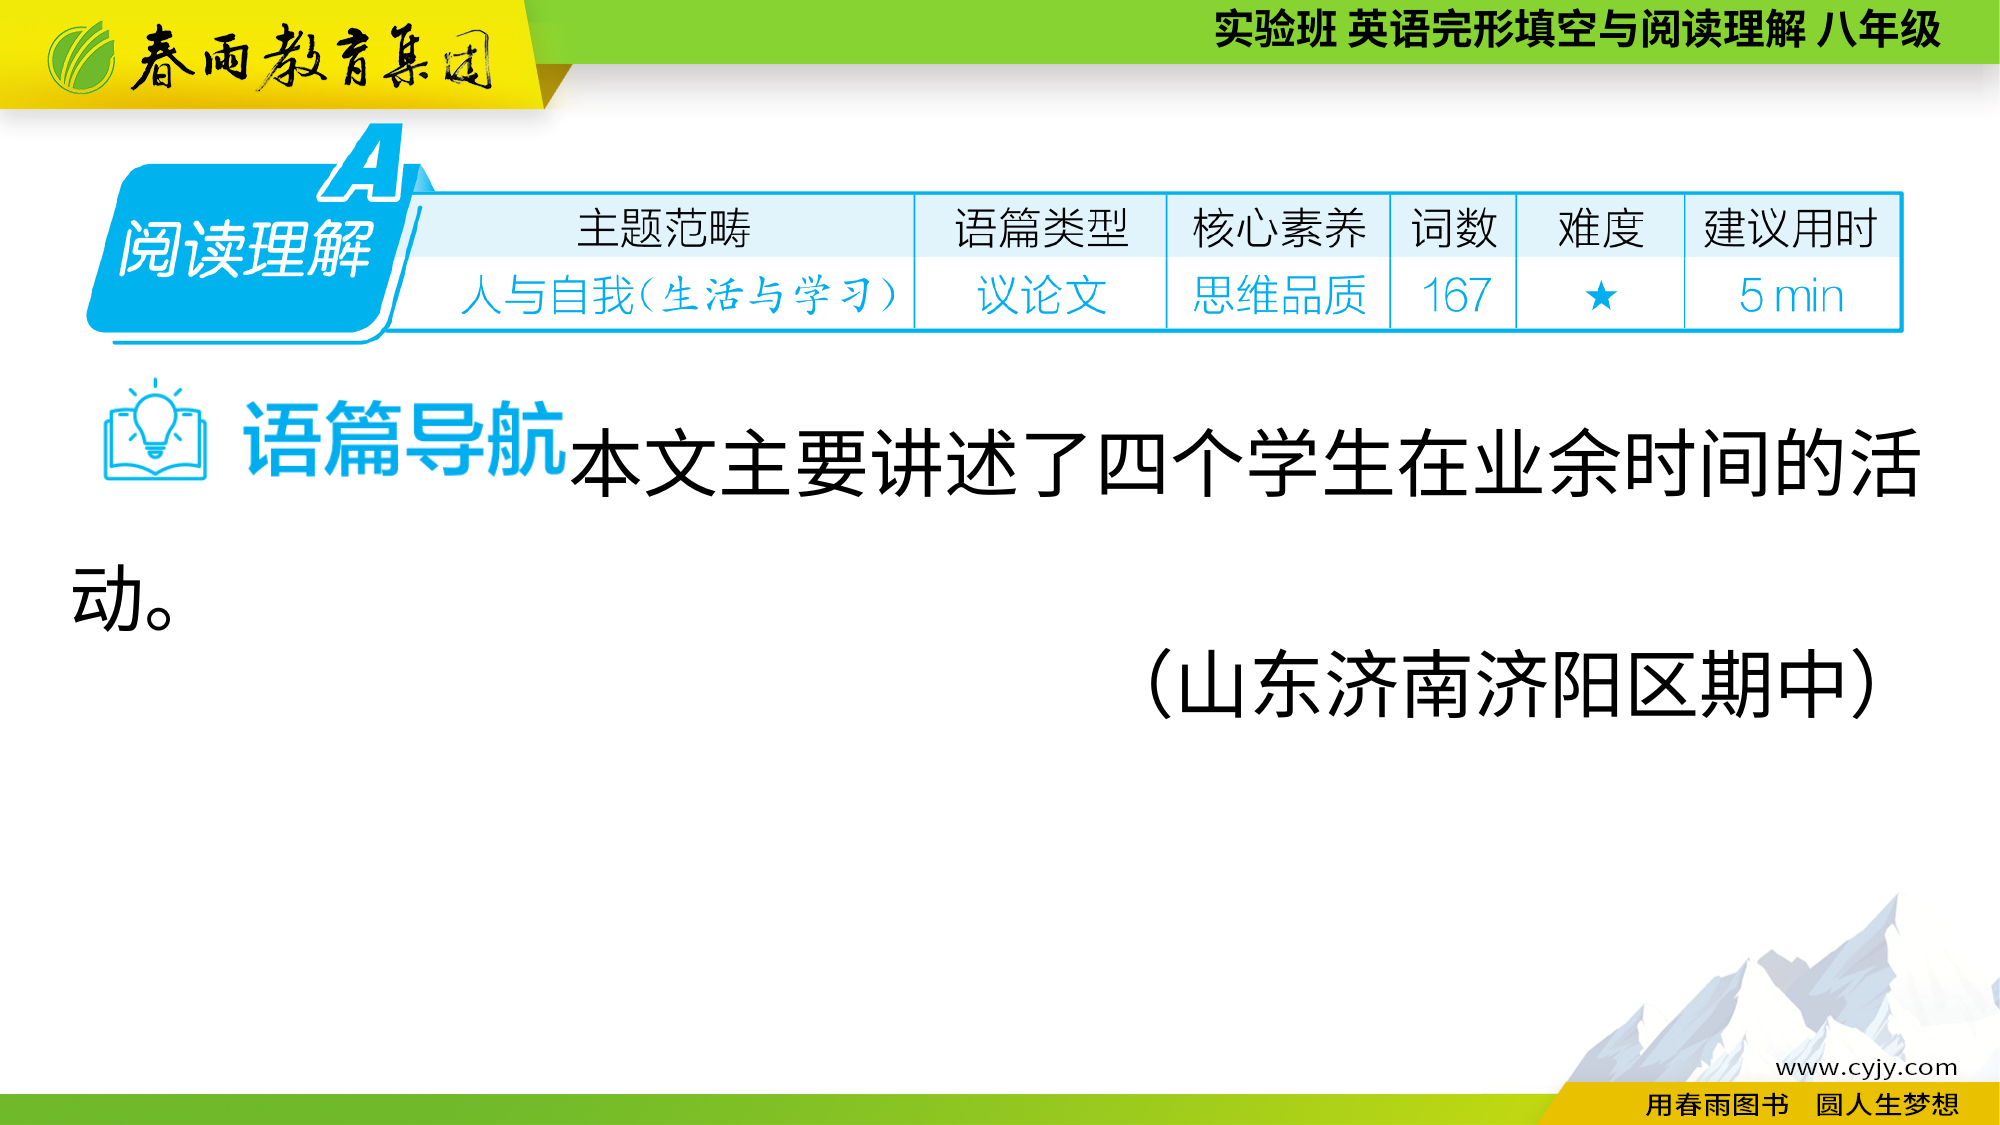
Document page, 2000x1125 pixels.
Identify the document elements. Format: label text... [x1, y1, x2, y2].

text_box 本文主要讲述了四个学生在业余时间的活动。 [54, 364, 1939, 650]
text_box （山东济南济阳区期中） [54, 650, 1939, 735]
picture [0, 0, 2000, 1125]
